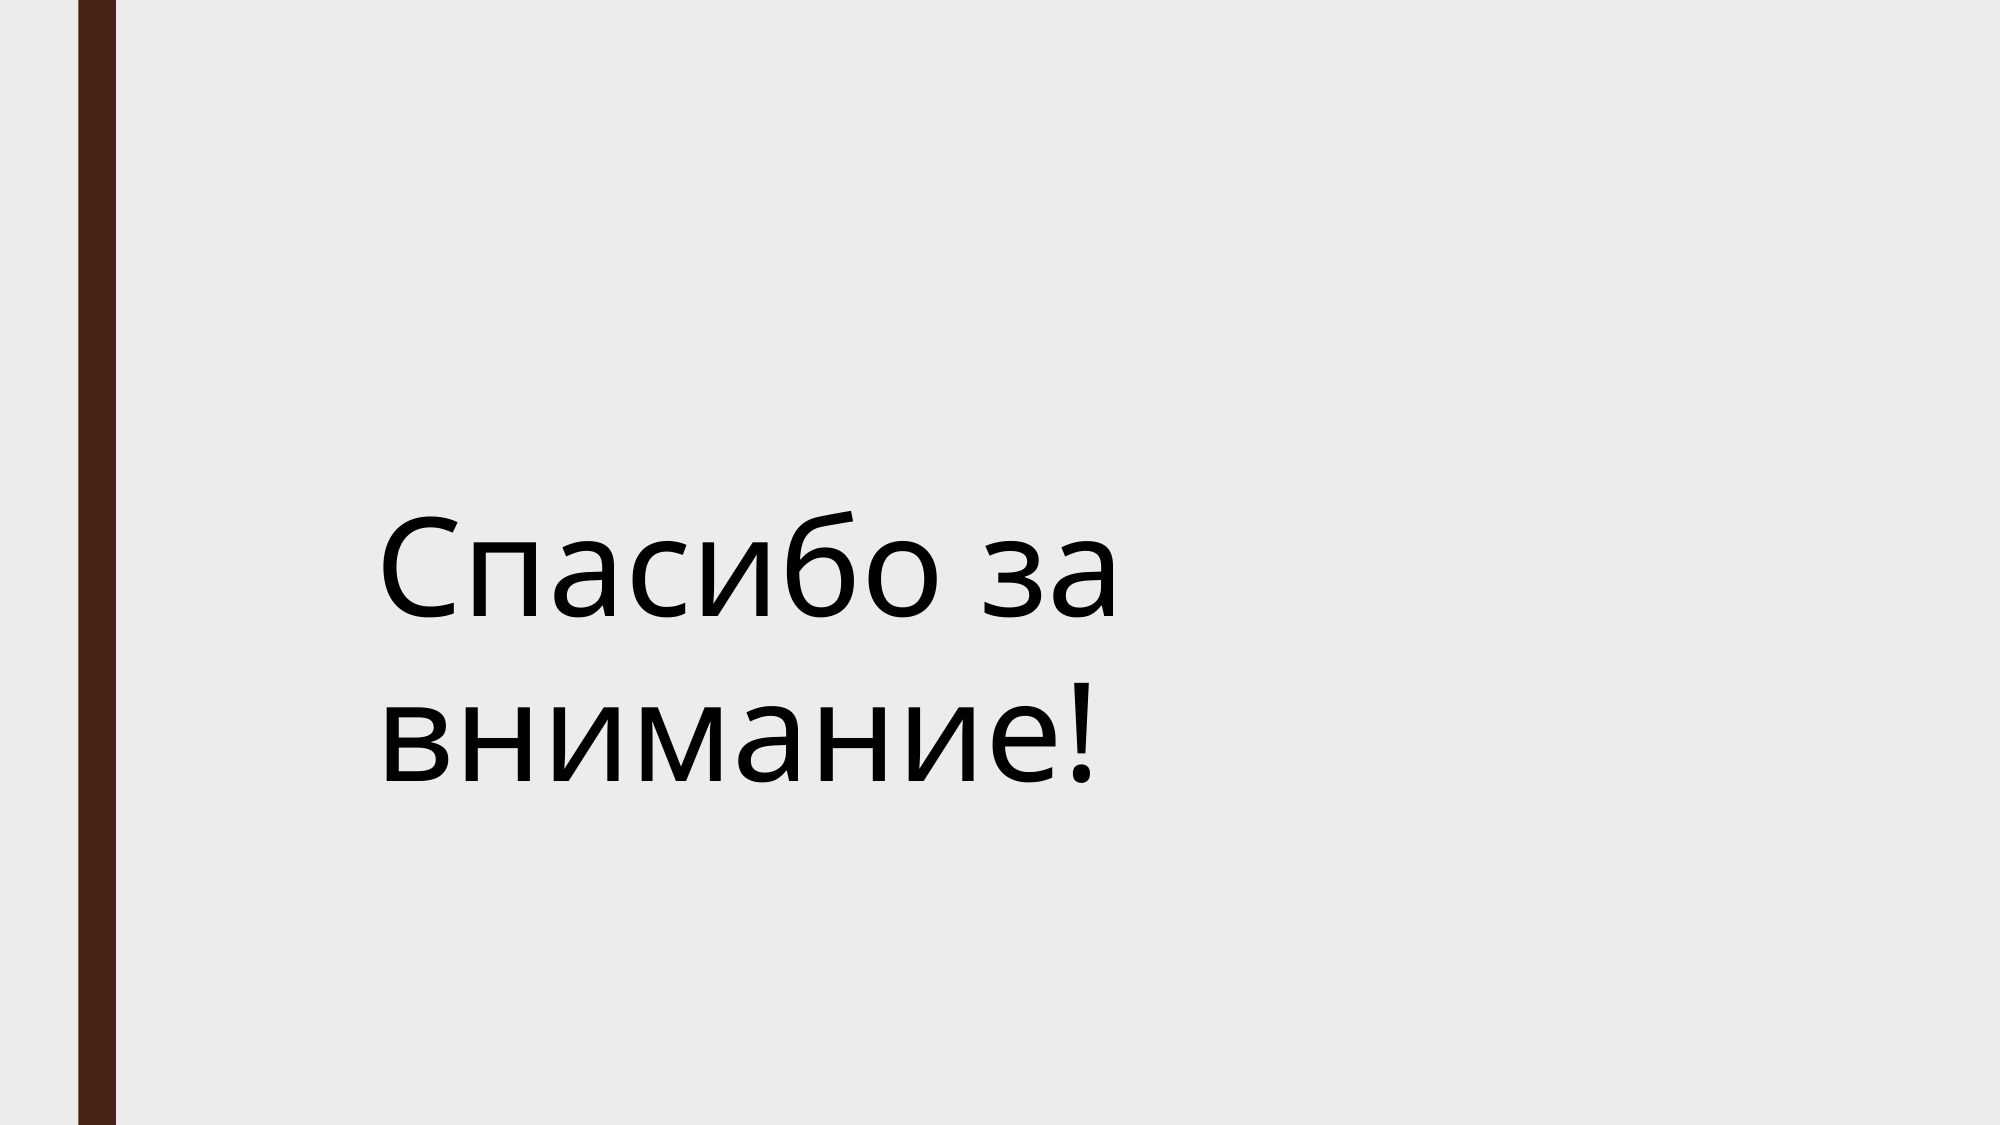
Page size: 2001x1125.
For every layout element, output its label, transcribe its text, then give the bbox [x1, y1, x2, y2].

text_box Спасибо за внимание! [360, 471, 1807, 817]
